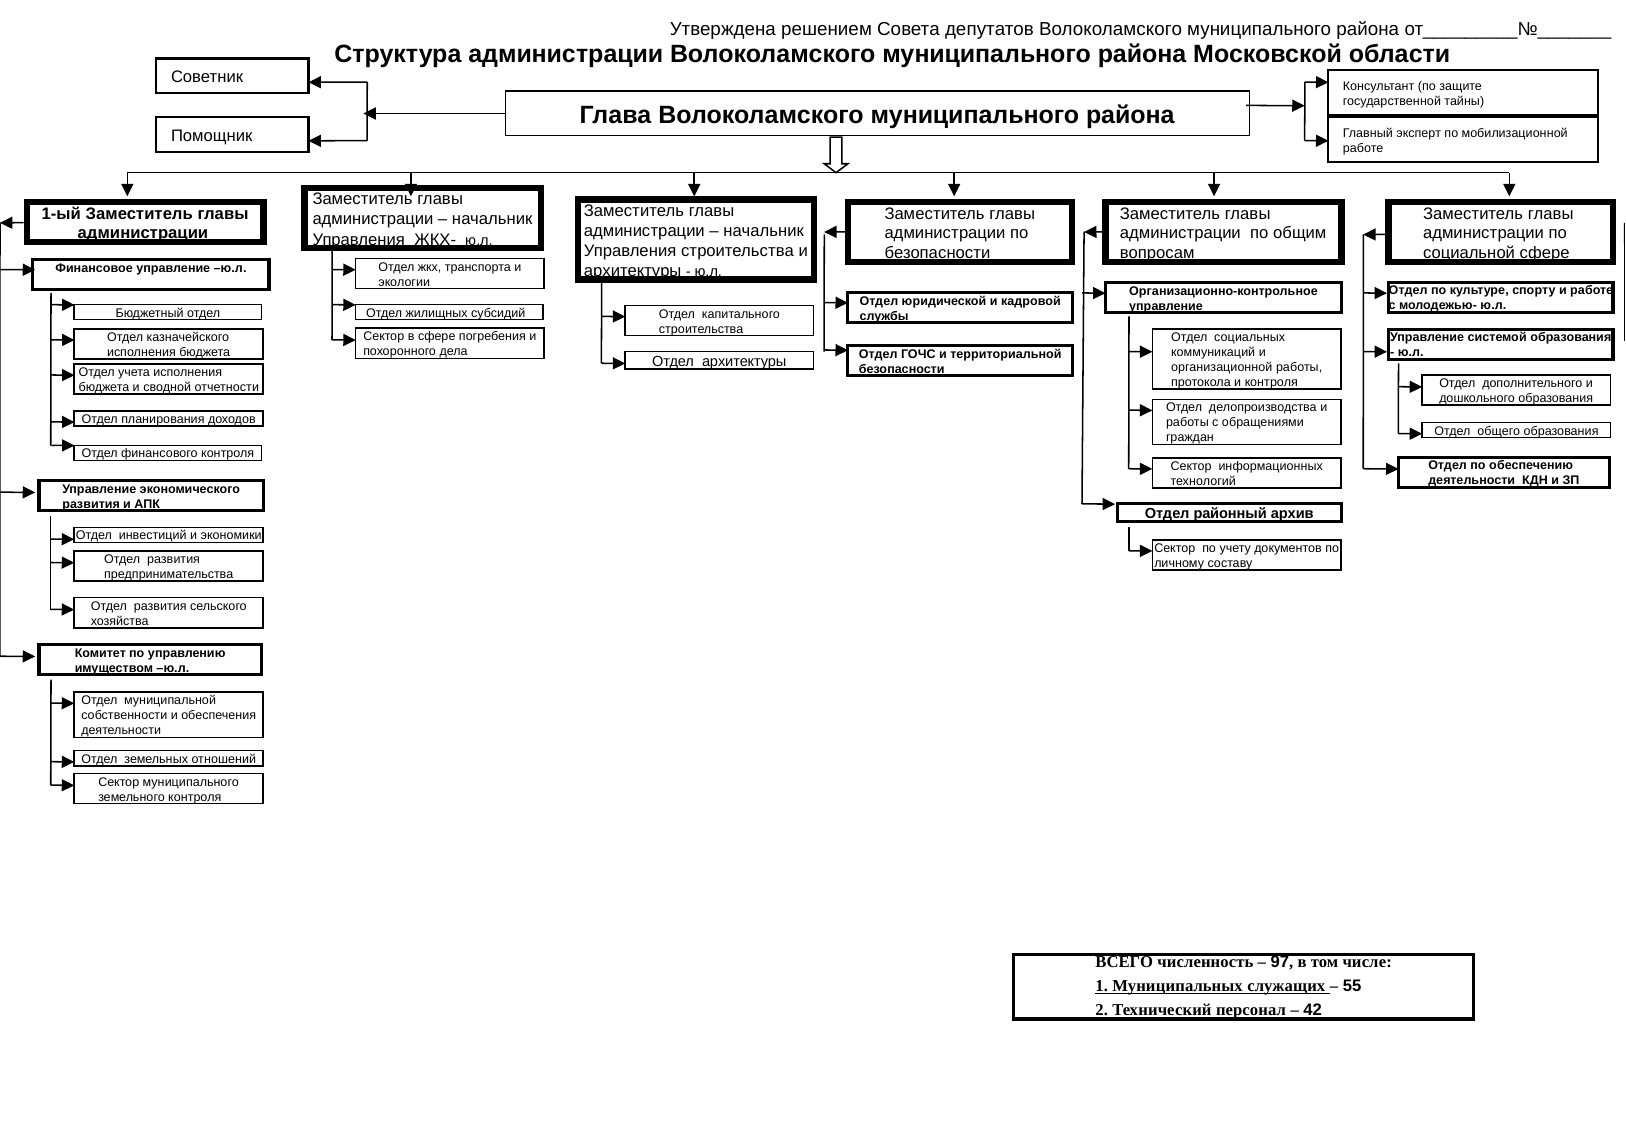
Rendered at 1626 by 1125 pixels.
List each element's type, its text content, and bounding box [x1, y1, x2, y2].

text_box Отдел архитектуры [624, 351, 814, 370]
text_box Утверждена решением Совета депутатов Волоколамского муниципального района от_________№_______ Структура администрации Волоколамского муниципального района Московской области [21, 19, 1625, 73]
text_box Отдел по культуре, спорту и работе с молодежью- ю.л. [1388, 282, 1613, 313]
text_box ВСЕГО численность – 97, в том числе: 1. Муниципальных служащих – 55 2. Технический персонал – 42 [1013, 954, 1474, 1019]
text_box Отдел развития сельского хозяйства [74, 597, 263, 628]
text_box Отдел общего образования [1421, 422, 1611, 438]
text_box Отдел жкх, транспорта и экологии [355, 258, 545, 289]
text_box Отдел финансового контроля [74, 445, 262, 461]
text_box Отдел казначейского исполнения бюджета [74, 328, 263, 359]
text_box Заместитель главы администрации – начальник Управления ЖКХ- ю.л. [304, 188, 541, 249]
text_box Заместитель главы администрации – начальник Управления строительства и архитектуры - ю.л. [578, 199, 815, 280]
text_box Финансовое управление –ю.л. [32, 259, 269, 290]
text_box Отдел развития предпринимательства [74, 550, 263, 581]
text_box Отдел районный архив [1117, 503, 1342, 522]
text_box Отдел планирования доходов [74, 410, 263, 426]
text_box Отдел инвестиций и экономики [74, 527, 263, 543]
text_box Консультант (по защите государственной тайны) [1328, 70, 1598, 115]
text_box Заместитель главы администрации по общим вопросам [1105, 202, 1342, 263]
text_box Отдел жилищных субсидий [355, 304, 543, 320]
text_box Управление системой образования - ю.л. [1388, 329, 1613, 360]
text_box Отдел социальных коммуникаций и организационной работы, протокола и контроля [1152, 328, 1342, 390]
text_box Отдел учета исполнения бюджета и сводной отчетности [74, 364, 263, 395]
text_box Отдел юридической и кадровой службы [847, 292, 1073, 323]
text_box Бюджетный отдел [74, 304, 262, 320]
text_box Отдел земельных отношений [74, 750, 263, 766]
text_box Управление экономического развития и АПК [39, 480, 264, 511]
text_box Отдел муниципальной собственности и обеспечения деятельности [74, 692, 263, 738]
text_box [946, 366, 1220, 370]
text_box Заместитель главы администрации по безопасности [847, 202, 1073, 263]
text_box Организационно-контрольное управление [1105, 282, 1342, 313]
text_box Отдел ГОЧС и территориальной безопасности [847, 345, 1073, 376]
text_box Отдел дополнительного и дошкольного образования [1421, 375, 1611, 406]
text_box Главный эксперт по мобилизационной работе [1328, 117, 1598, 162]
text_box [824, 137, 848, 171]
text_box Отдел делопроизводства и работы с обращениями граждан [1152, 399, 1342, 445]
text_box Комитет по управлению имуществом –ю.л. [38, 644, 262, 675]
text_box Глава Волоколамского муниципального района [505, 91, 1250, 136]
text_box 1-ый Заместитель главы администрации [27, 202, 264, 243]
text_box Сектор муниципального земельного контроля [74, 773, 263, 804]
text_box Сектор в сфере погребения и похоронного дела [355, 328, 545, 359]
text_box Сектор информационных технологий [1152, 457, 1342, 488]
text_box Советник [156, 58, 309, 94]
text_box Отдел по обеспечению деятельности КДН и ЗП [1398, 457, 1610, 488]
text_box Заместитель главы администрации по социальной сфере [1388, 202, 1613, 263]
text_box Сектор по учету документов по личному составу [1152, 539, 1342, 570]
text_box Отдел капитального строительства [624, 305, 814, 336]
text_box Помощник [156, 117, 309, 152]
